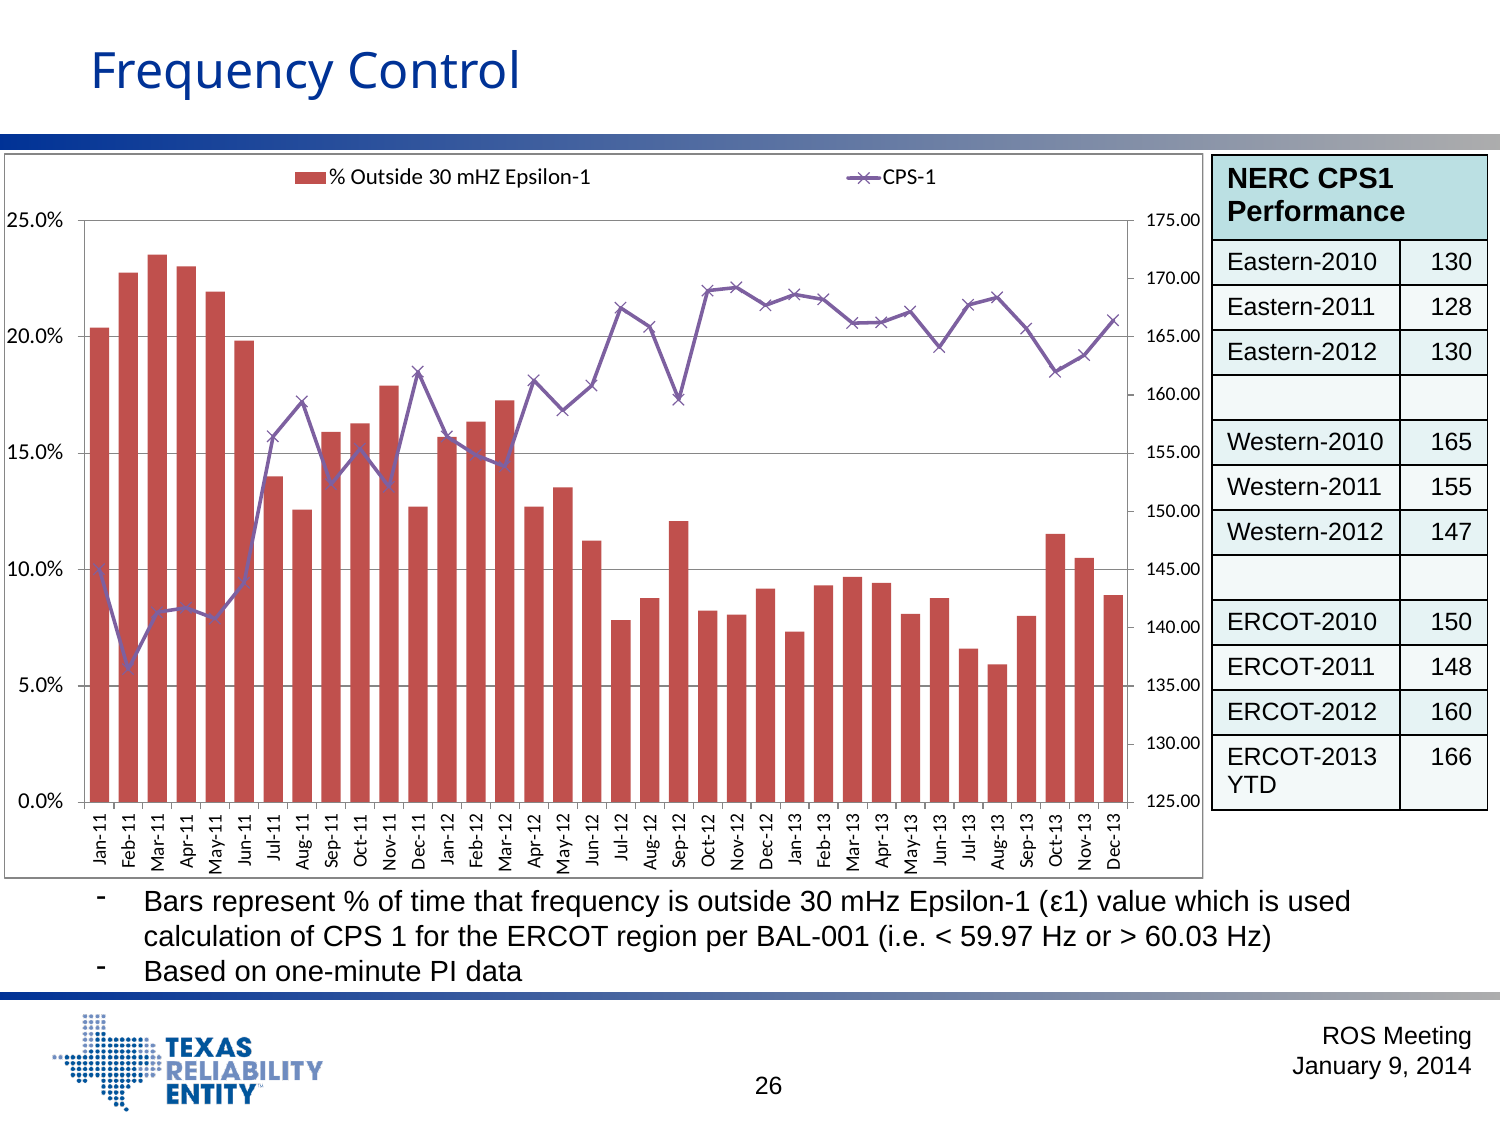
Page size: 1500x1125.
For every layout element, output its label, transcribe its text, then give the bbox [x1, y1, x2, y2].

table_cell 165 [1401, 421, 1487, 464]
table_cell ERCOT-2013 YTD [1213, 736, 1399, 809]
table_cell [1401, 556, 1487, 599]
table_cell Western-2011 [1213, 466, 1399, 509]
table_cell 148 [1401, 646, 1487, 689]
table_cell 130 [1401, 331, 1487, 374]
table_header NERC CPS1 Performance [1213, 156, 1487, 239]
table_cell 147 [1401, 511, 1487, 554]
table_cell ERCOT-2010 [1213, 601, 1399, 644]
table_cell Western-2012 [1213, 511, 1399, 554]
table_cell 130 [1401, 241, 1487, 284]
table_cell Eastern-2010 [1213, 241, 1399, 284]
table_cell Eastern-2012 [1213, 331, 1399, 374]
table_cell [1401, 376, 1487, 419]
table_cell 128 [1401, 286, 1487, 329]
footer ROS Meeting January 9, 2014 [812, 1012, 1488, 1101]
table_cell [1213, 376, 1399, 419]
table_cell 166 [1401, 736, 1487, 809]
table_cell [1213, 556, 1399, 599]
table_cell ERCOT-2011 [1213, 646, 1399, 689]
picture [3, 153, 1204, 879]
table_cell 150 [1401, 601, 1487, 644]
table_cell Eastern-2011 [1213, 286, 1399, 329]
table_cell 160 [1401, 691, 1487, 734]
table_cell 155 [1401, 466, 1487, 509]
title Frequency Control [75, 12, 1450, 125]
picture [50, 1012, 325, 1113]
text_box Bars represent % of time that frequency is outside 30 mHz Epsilon-1 (ε1) value which is used calculation of CPS 1 for the ERCOT region per BAL-001 (i.e. < 59.97 Hz or > 60.03 Hz) Based on one-minute PI data [81, 874, 1472, 995]
table_cell Western-2010 [1213, 421, 1399, 464]
table_cell ERCOT-2012 [1213, 691, 1399, 734]
